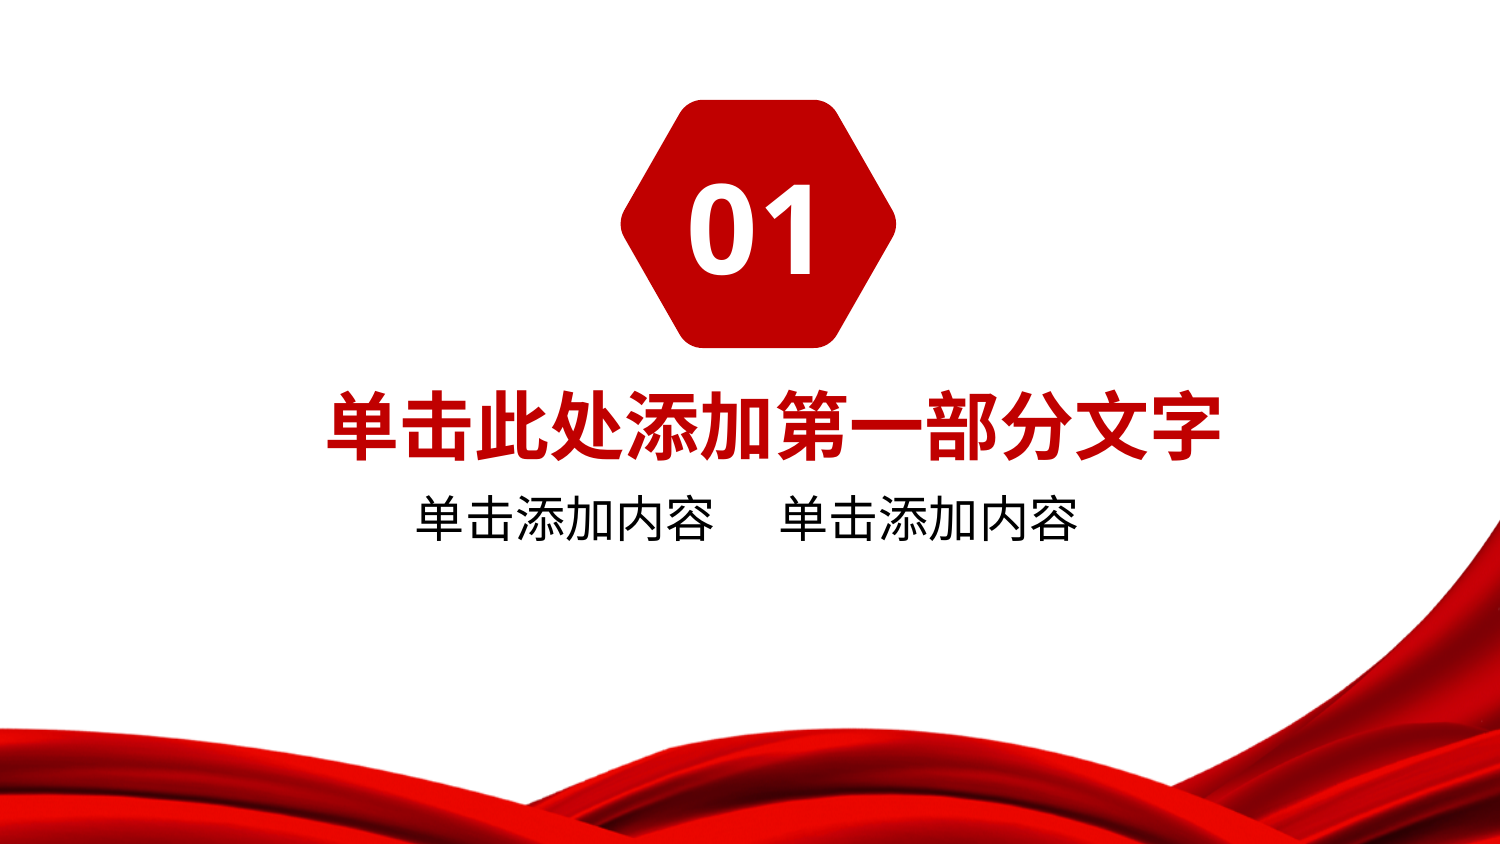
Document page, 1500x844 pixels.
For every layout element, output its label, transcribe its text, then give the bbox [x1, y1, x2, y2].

text_box 01 [670, 149, 847, 300]
text_box [620, 99, 897, 349]
text_box 单击此处添加第一部分文字 [324, 442, 1242, 470]
picture [0, 519, 1500, 844]
text_box 单击添加内容 [400, 480, 730, 519]
text_box 单击添加内容 [764, 480, 1094, 519]
